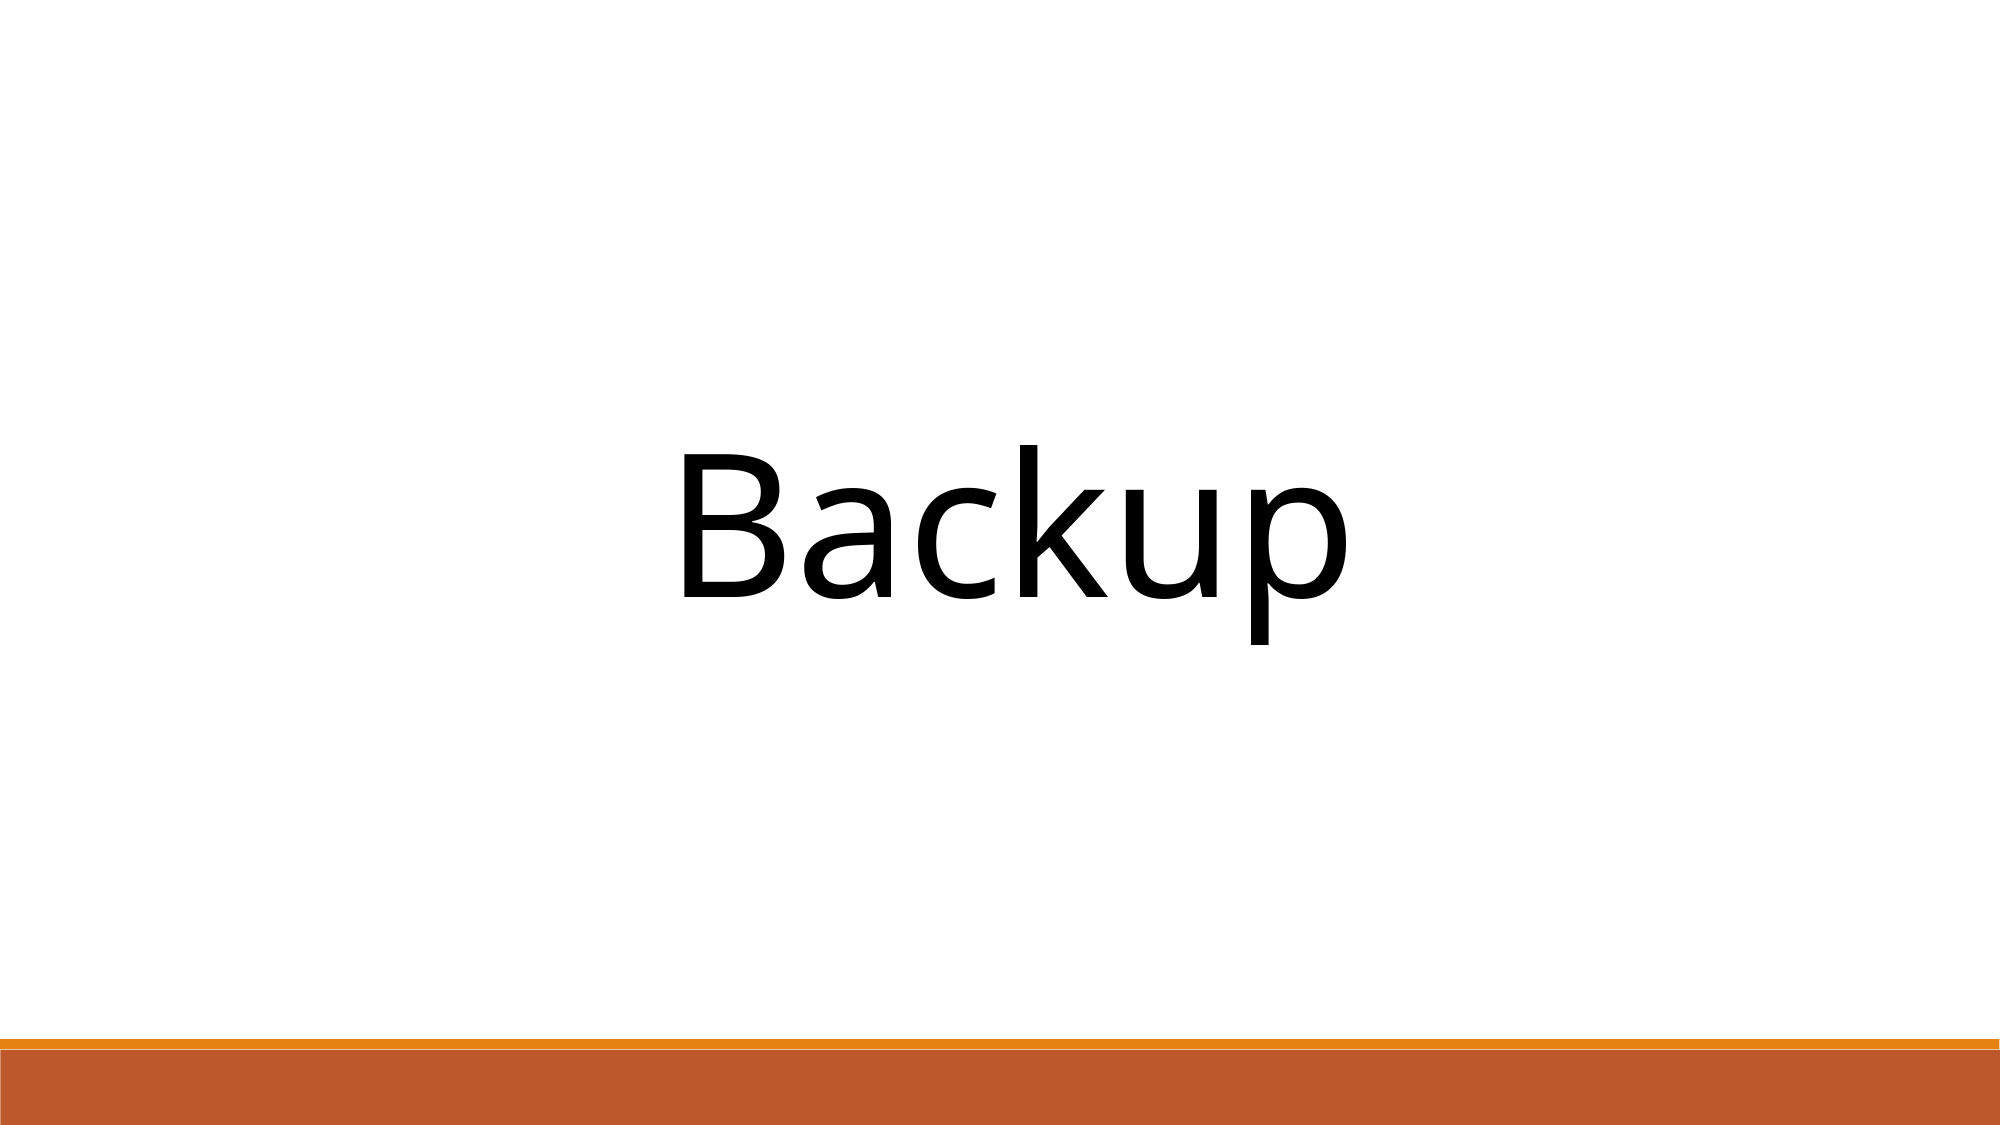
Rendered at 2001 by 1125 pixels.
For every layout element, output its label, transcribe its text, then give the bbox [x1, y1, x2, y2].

text_box Backup [651, 390, 1372, 646]
